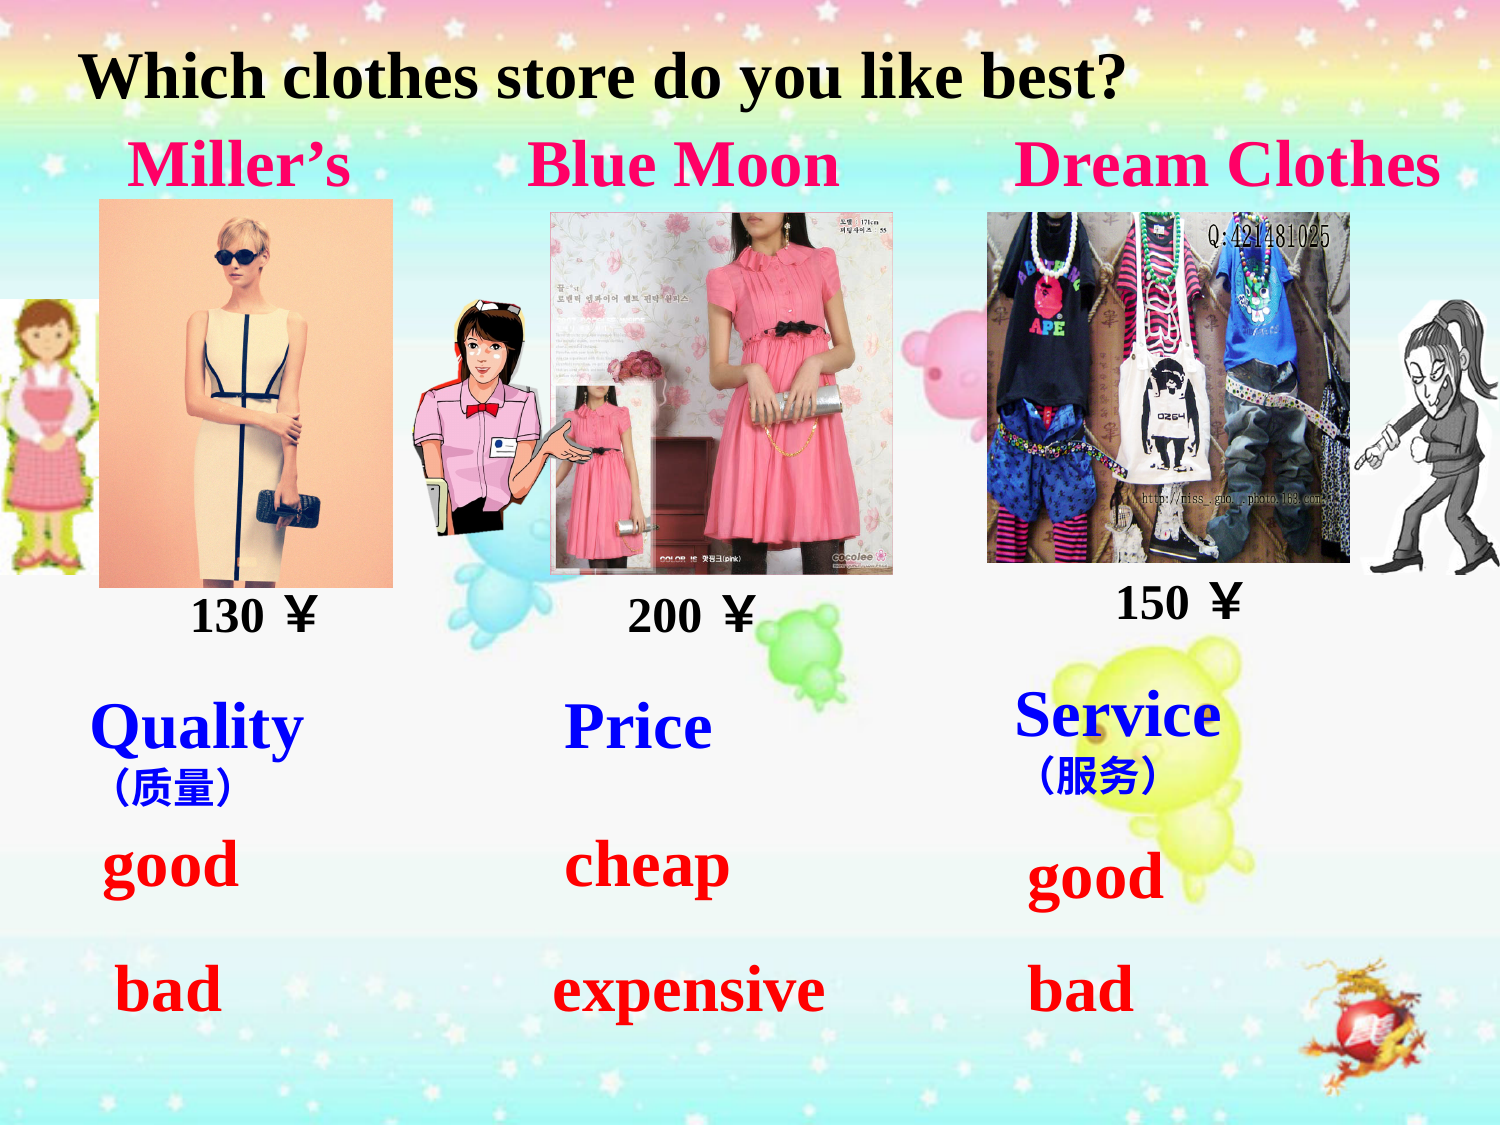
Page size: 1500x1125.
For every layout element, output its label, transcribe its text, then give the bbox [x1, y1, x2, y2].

text_box bad [1012, 937, 1263, 1033]
text_box good [87, 812, 338, 908]
text_box Dream Clothes [999, 112, 1500, 208]
text_box cheap [549, 812, 800, 908]
text_box expensive [537, 937, 950, 1033]
picture [0, 0, 1500, 1125]
text_box 200￥ [612, 583, 813, 650]
text_box Quality（质量） [75, 675, 350, 820]
text_box Miller’s [112, 120, 550, 208]
text_box good [1012, 824, 1263, 920]
text_box 150￥ [1100, 572, 1300, 638]
text_box Price [549, 674, 763, 770]
text_box Which clothes store do you like best? [62, 24, 1463, 120]
text_box bad [99, 937, 350, 1033]
text_box Service （服务） [999, 662, 1250, 808]
text_box Blue Moon [550, 120, 938, 208]
text_box 130￥ [174, 597, 375, 650]
